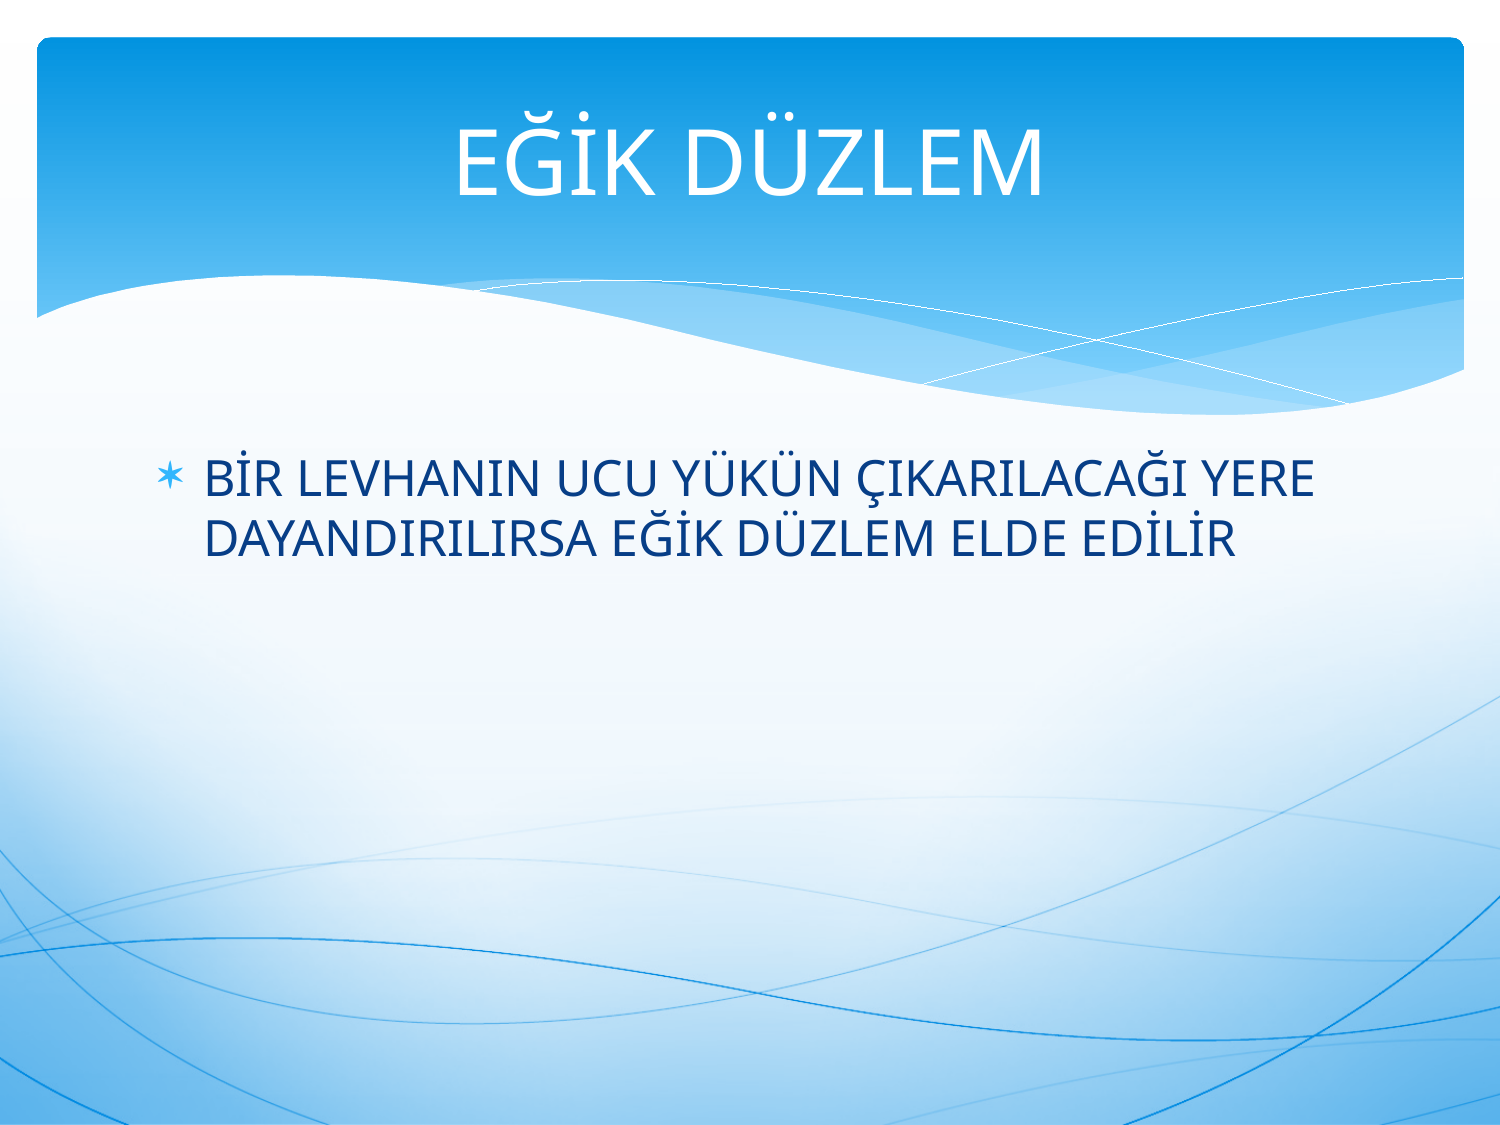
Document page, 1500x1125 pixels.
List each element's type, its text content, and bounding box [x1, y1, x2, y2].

title EĞİK DÜZLEM [75, 55, 1425, 261]
list BİR LEVHANIN UCU YÜKÜN ÇIKARILACAĞI YERE DAYANDIRILIRSA EĞİK DÜZLEM ELDE EDİLİR [143, 438, 1359, 1005]
